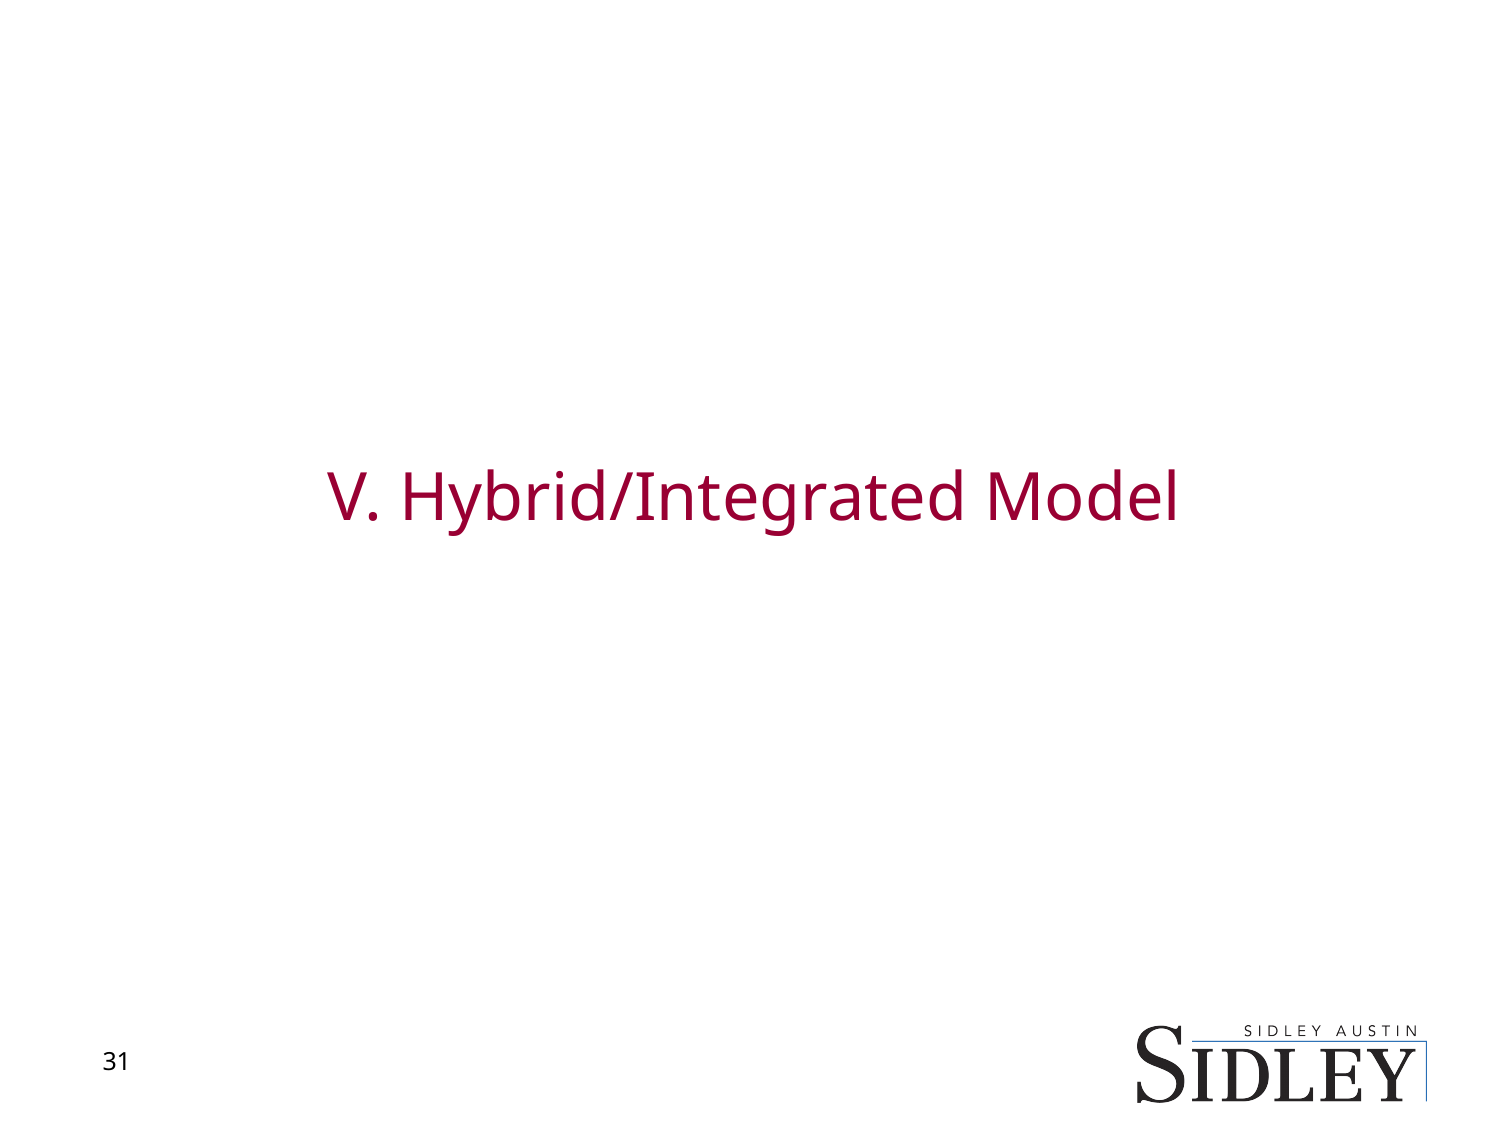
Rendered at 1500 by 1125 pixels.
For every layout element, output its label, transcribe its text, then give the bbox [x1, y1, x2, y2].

slide_number 31 [87, 1037, 401, 1098]
picture [1137, 1025, 1427, 1103]
title V. Hybrid/Integrated Model [87, 399, 1423, 588]
